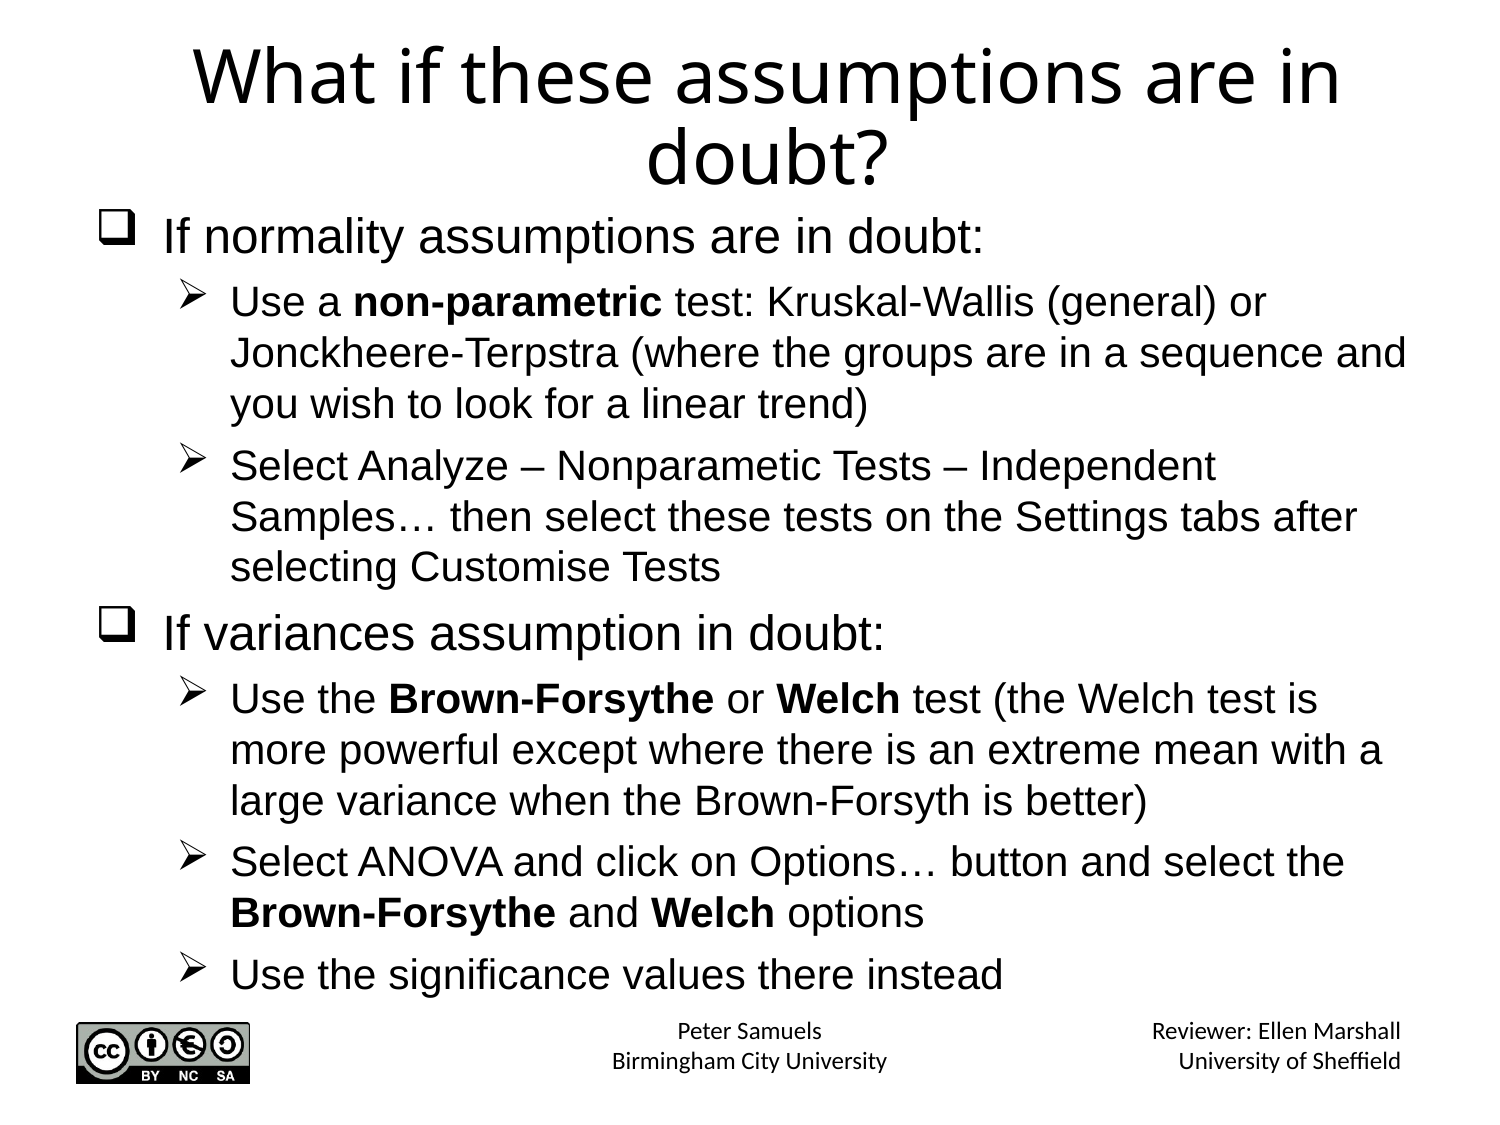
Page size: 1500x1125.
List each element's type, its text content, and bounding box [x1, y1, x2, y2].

title What if these assumptions are in doubt? [88, 30, 1447, 209]
text_box Reviewer: Ellen Marshall University of Sheffield [1038, 1007, 1417, 1083]
list If normality assumptions are in doubt: Use a non-parametric test: Kruskal-Wallis (general) or Jonckheere-Terpstra (where the groups are in a sequence and you wish to look for a linear trend) Select Analyze – Nonparametic Tests – Independent Samples… then select these tests on the Settings tabs after selecting Customise Tests If variances assumption in doubt: Use the Brown-Forsythe or Welch test (the Welch test is more powerful except where there is an extreme mean with a large variance when the Brown-Forsyth is better) Select ANOVA and click on Options… button and select the Brown-Forsythe and Welch options Use the significance values there instead [80, 196, 1439, 1008]
picture [76, 1022, 251, 1084]
text_box Peter Samuels Birmingham City University [549, 1007, 951, 1083]
